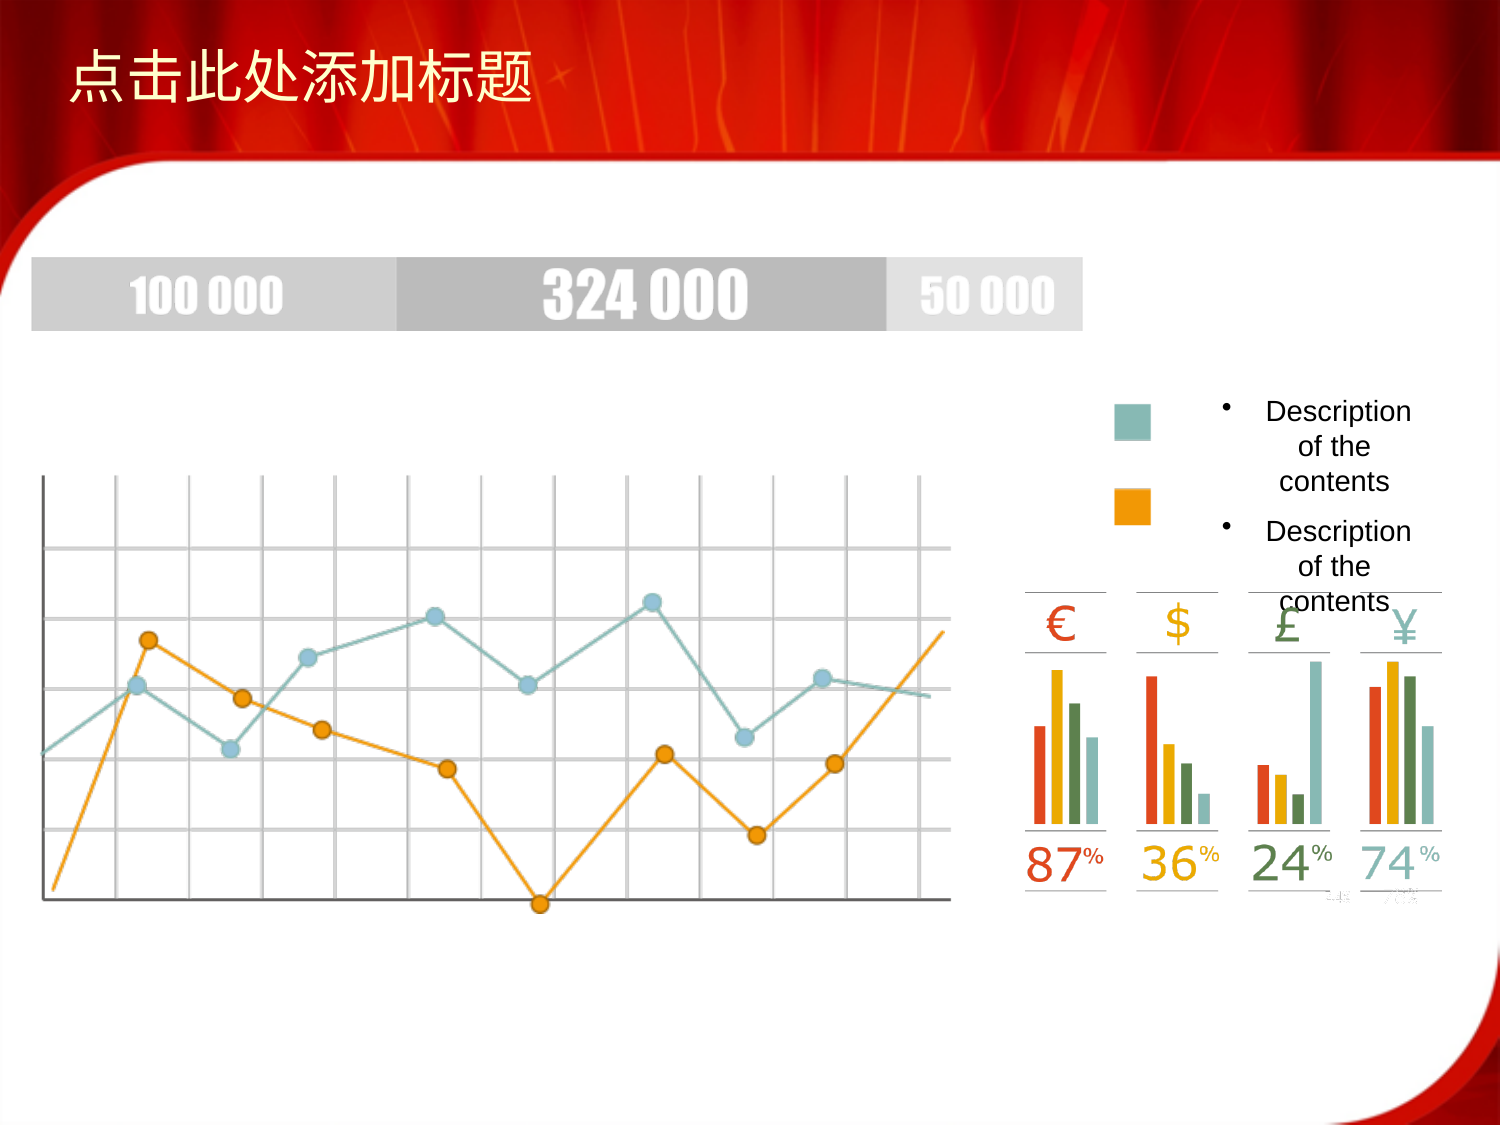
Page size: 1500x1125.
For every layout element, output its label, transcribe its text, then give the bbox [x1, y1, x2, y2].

text_box 点击此处添加标题 [53, 33, 845, 118]
text_box Description of the contents Description of the contents [1198, 385, 1436, 574]
picture [0, 0, 1500, 1125]
